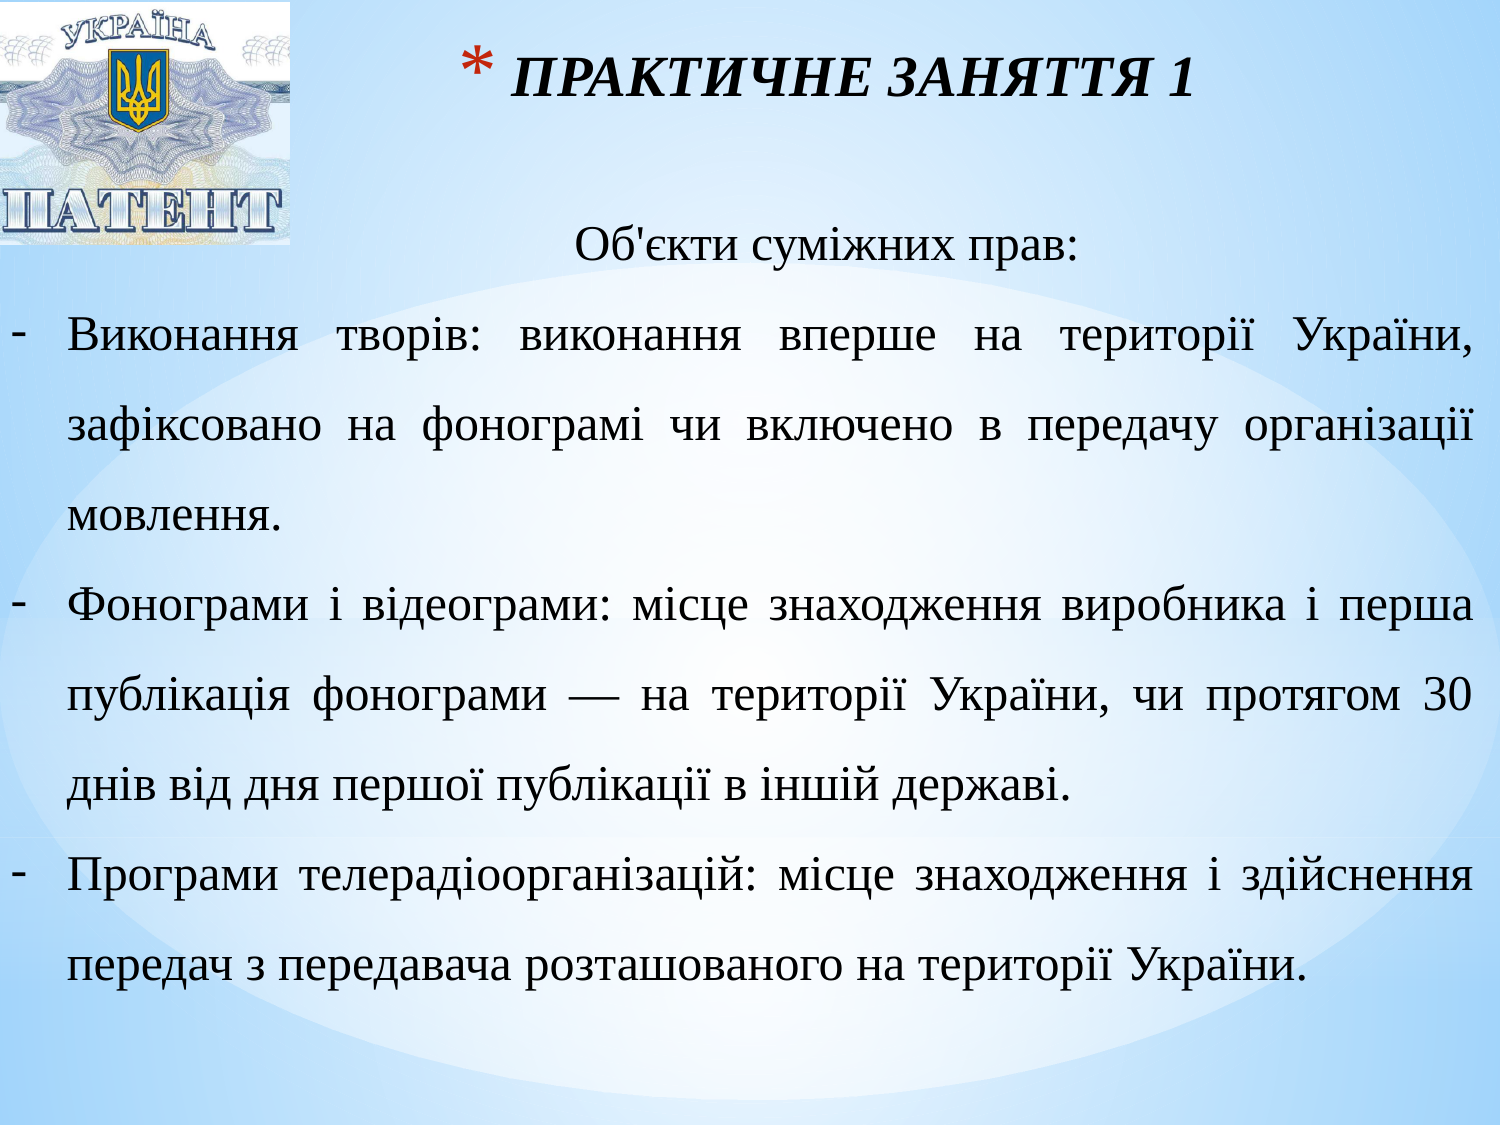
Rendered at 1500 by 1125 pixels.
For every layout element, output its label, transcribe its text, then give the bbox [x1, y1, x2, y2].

title ПРАКТИЧНЕ ЗАНЯТТЯ 1 [295, 30, 1427, 114]
picture [0, 2, 290, 245]
text_box Об'єкти суміжних прав: Виконання творів: виконання вперше на території України, зафіксовано на фонограмі чи включено в передачу організації мовлення. Фонограми і відеограми: місце знаходження виробника i перша публікація фонограми — на території України, чи протягом 30 днів від дня першої публікації в іншій державі. Програми телерадіоорганізацій: місце знаходження i здійснення передач з передавача розташованого на території України. [0, 172, 1500, 998]
